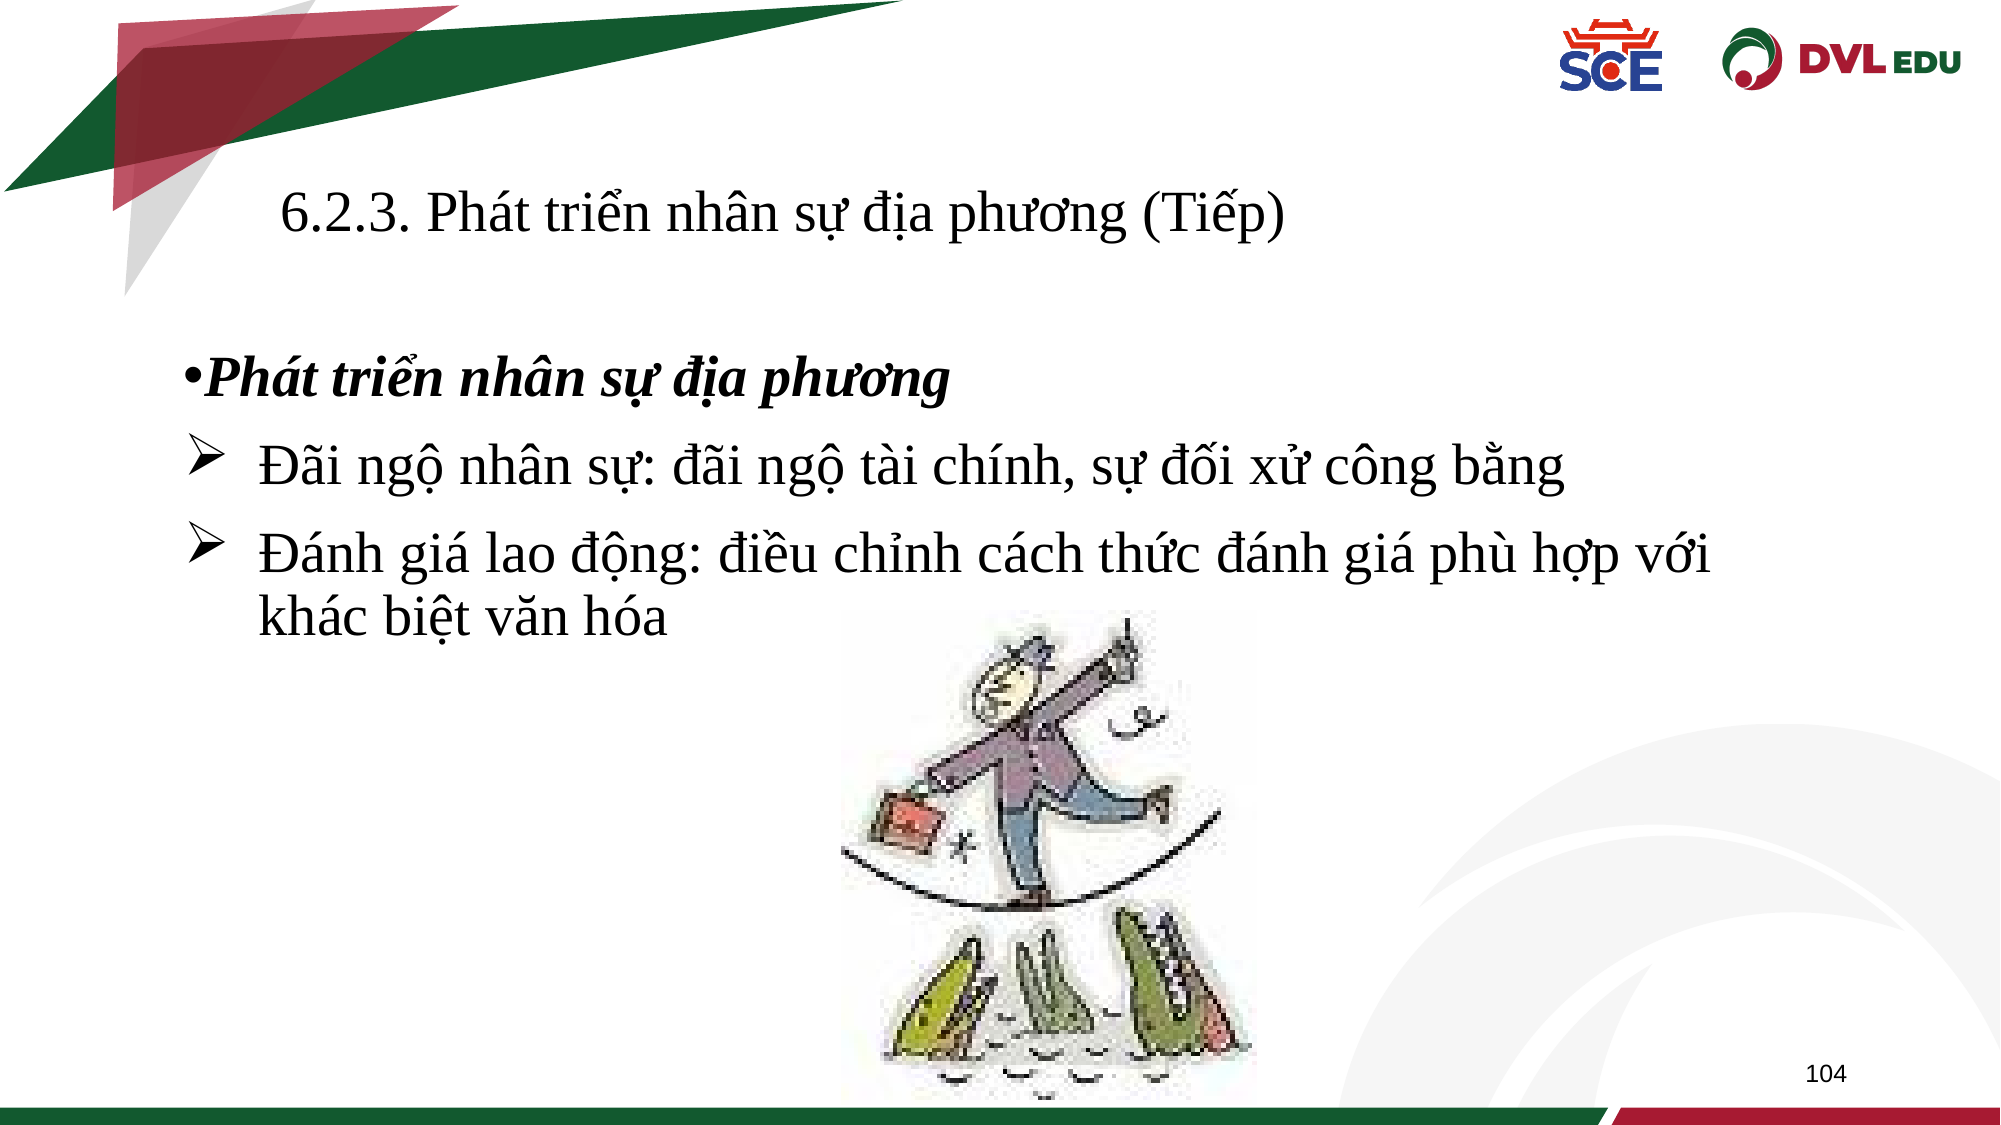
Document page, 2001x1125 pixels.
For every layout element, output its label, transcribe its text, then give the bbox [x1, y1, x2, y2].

text_box 104 [1412, 1042, 1863, 1103]
picture [841, 610, 1257, 1106]
picture [1722, 27, 1961, 91]
picture [1559, 19, 1667, 91]
